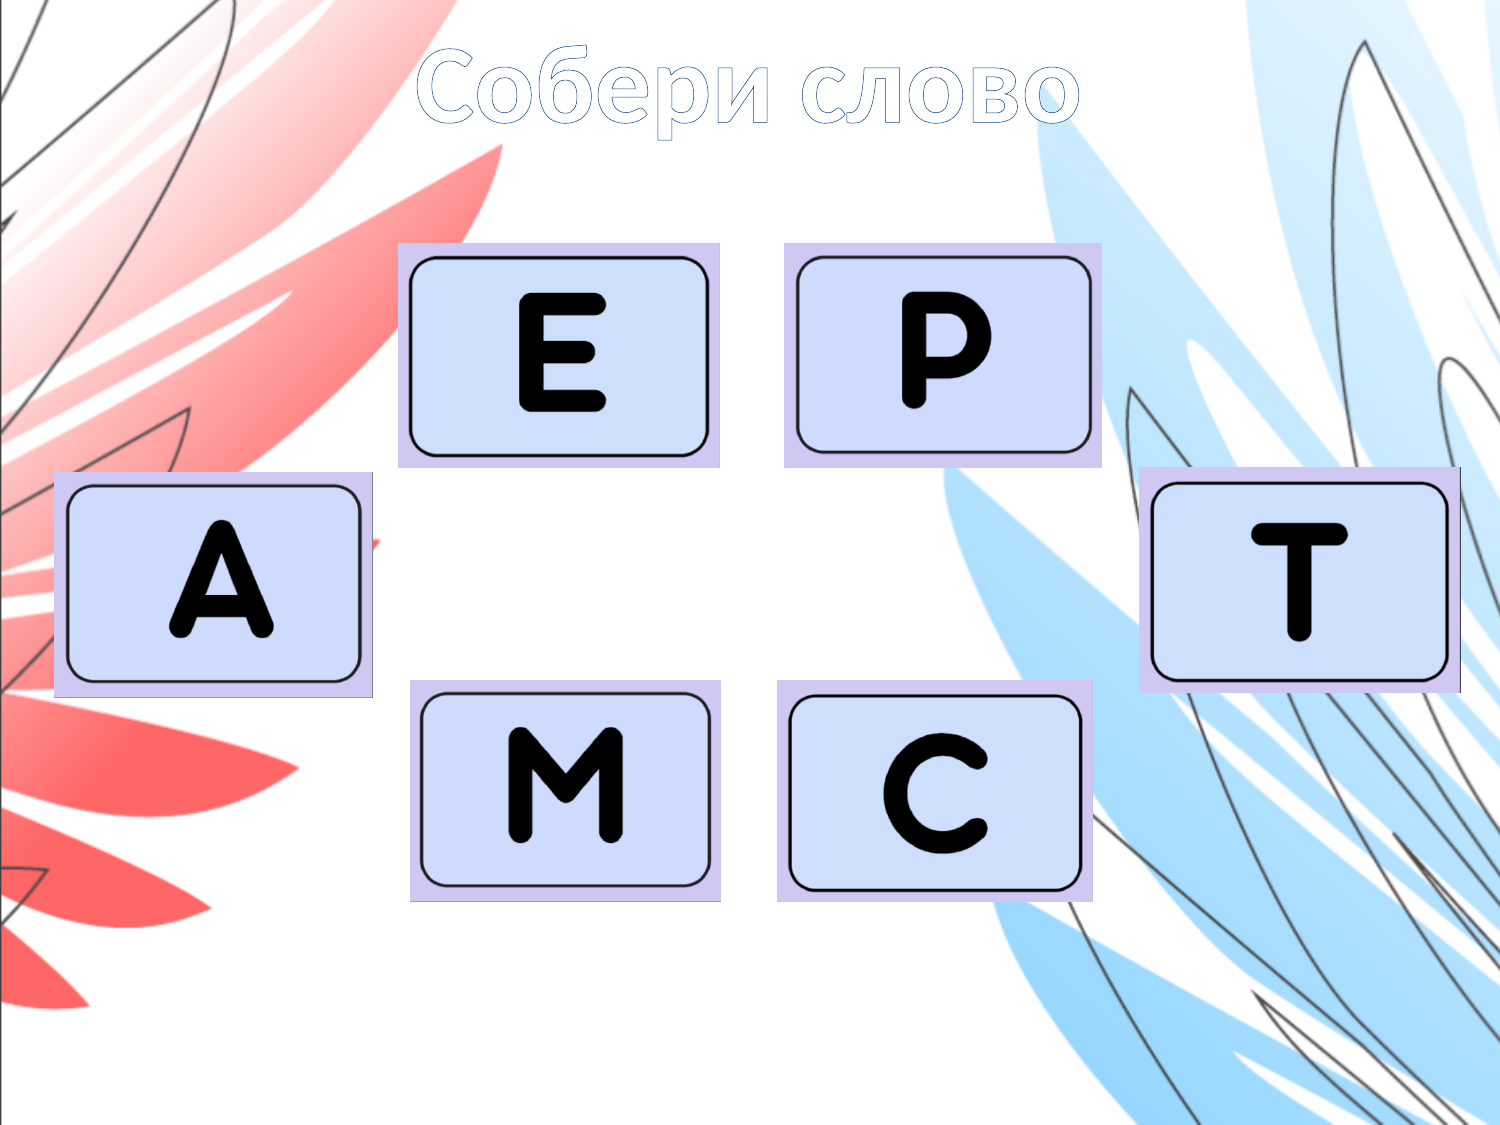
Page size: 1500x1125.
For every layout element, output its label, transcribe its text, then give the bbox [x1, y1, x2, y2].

picture [0, 0, 1500, 1125]
text_box Собери слово [399, 2, 1098, 153]
